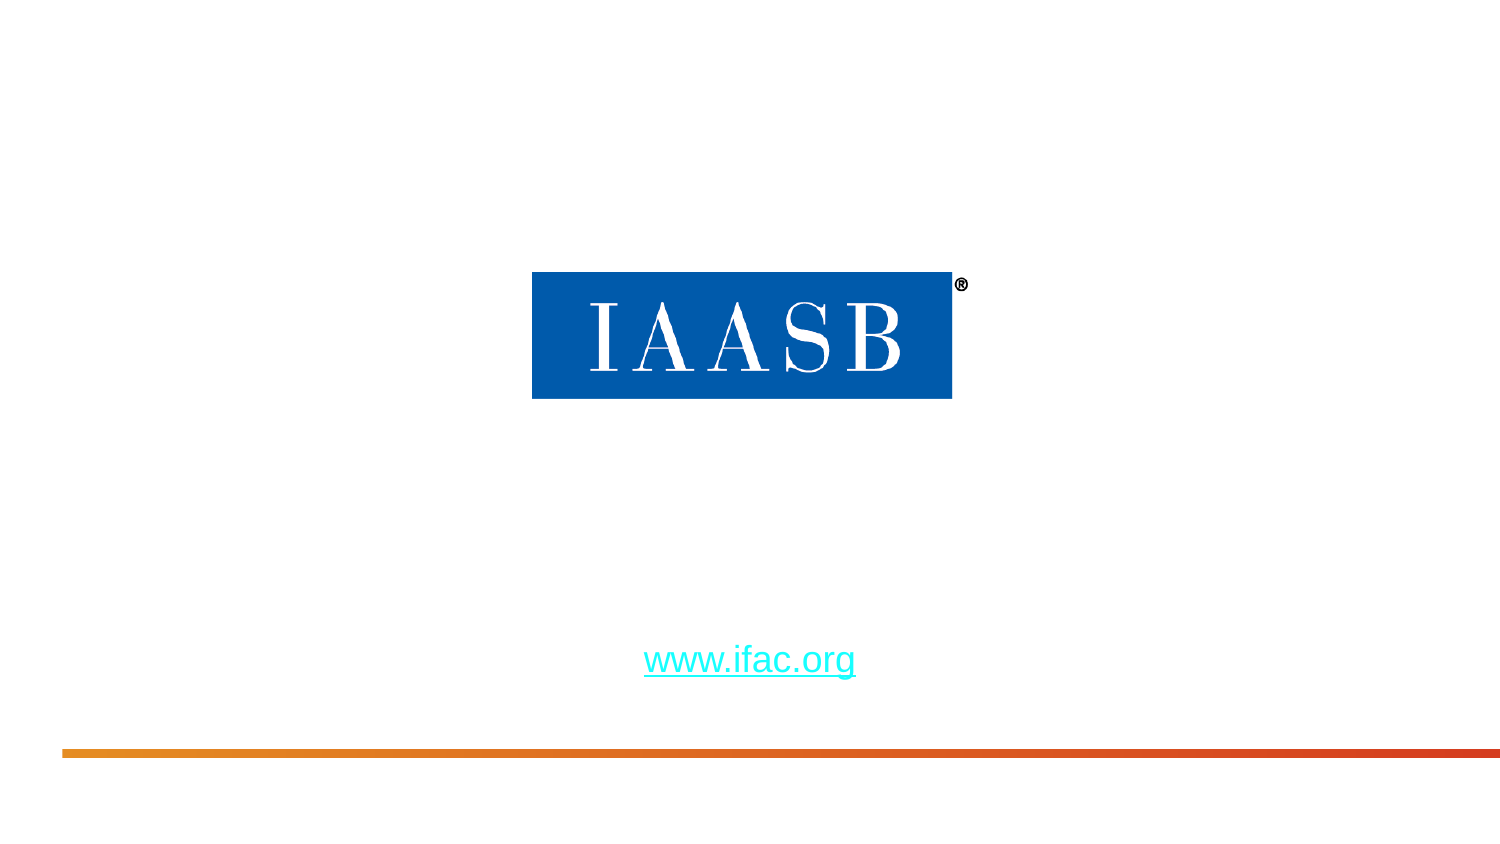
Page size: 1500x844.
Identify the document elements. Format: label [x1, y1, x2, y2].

picture [532, 272, 968, 399]
